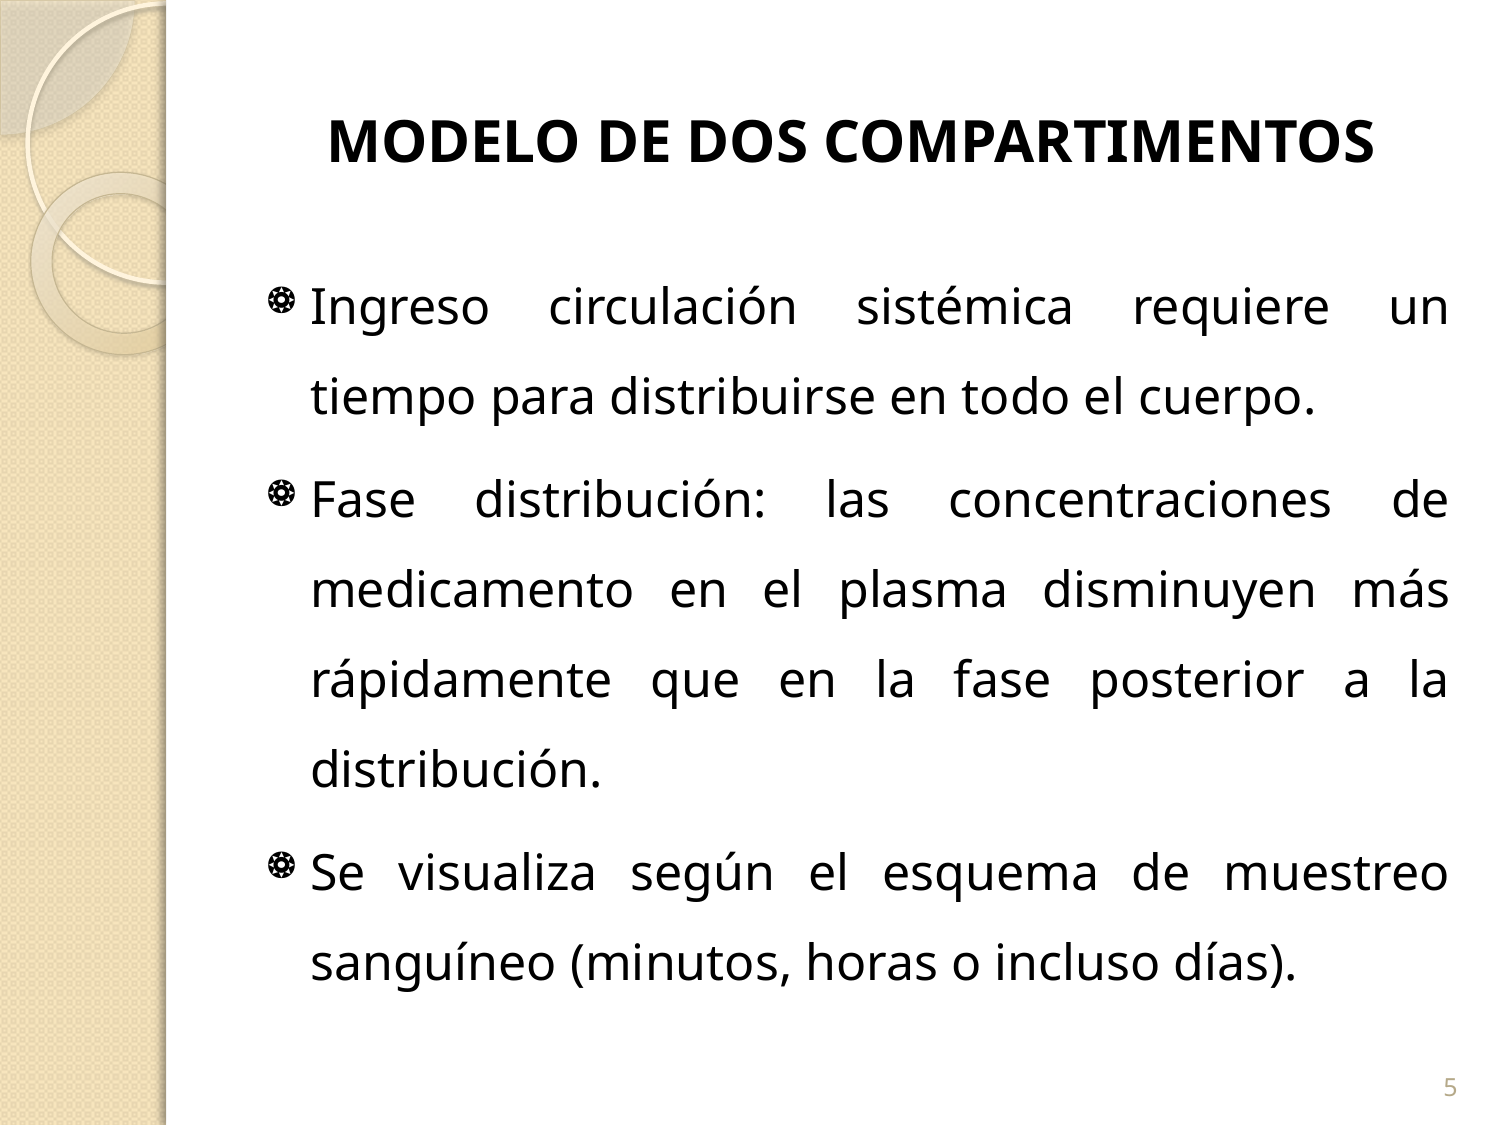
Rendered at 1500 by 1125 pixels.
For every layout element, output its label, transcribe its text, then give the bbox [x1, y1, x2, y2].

slide_number 5 [1413, 1034, 1488, 1113]
title MODELO DE DOS COMPARTIMENTOS [235, 45, 1466, 233]
list Ingreso circulación sistémica requiere un tiempo para distribuirse en todo el cuerpo. Fase distribución: las concentraciones de medicamento en el plasma disminuyen más rápidamente que en la fase posterior a la distribución. Se visualiza según el esquema de muestreo sanguíneo (minutos, horas o incluso días). [235, 237, 1466, 1025]
